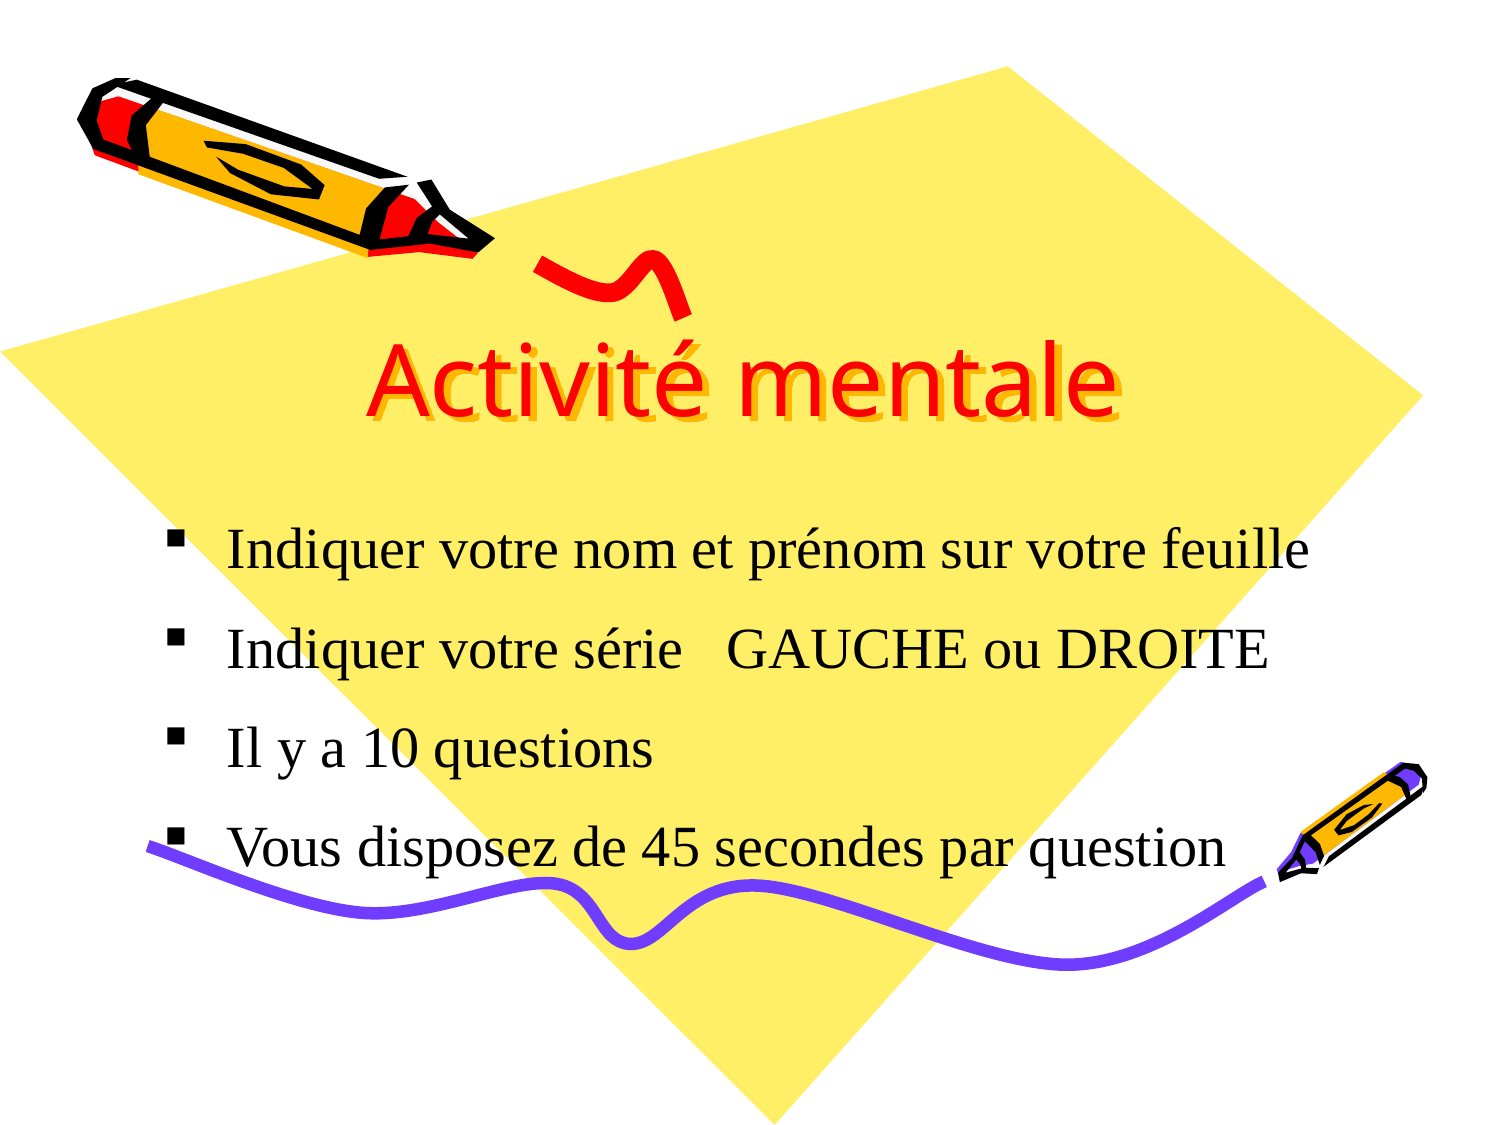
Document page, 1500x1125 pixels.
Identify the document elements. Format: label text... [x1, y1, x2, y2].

title Activité mentale [218, 278, 1269, 445]
text_box Indiquer votre nom et prénom sur votre feuille Indiquer votre série GAUCHE ou DROITE Il y a 10 questions Vous disposez de 45 secondes par question [147, 503, 1341, 886]
